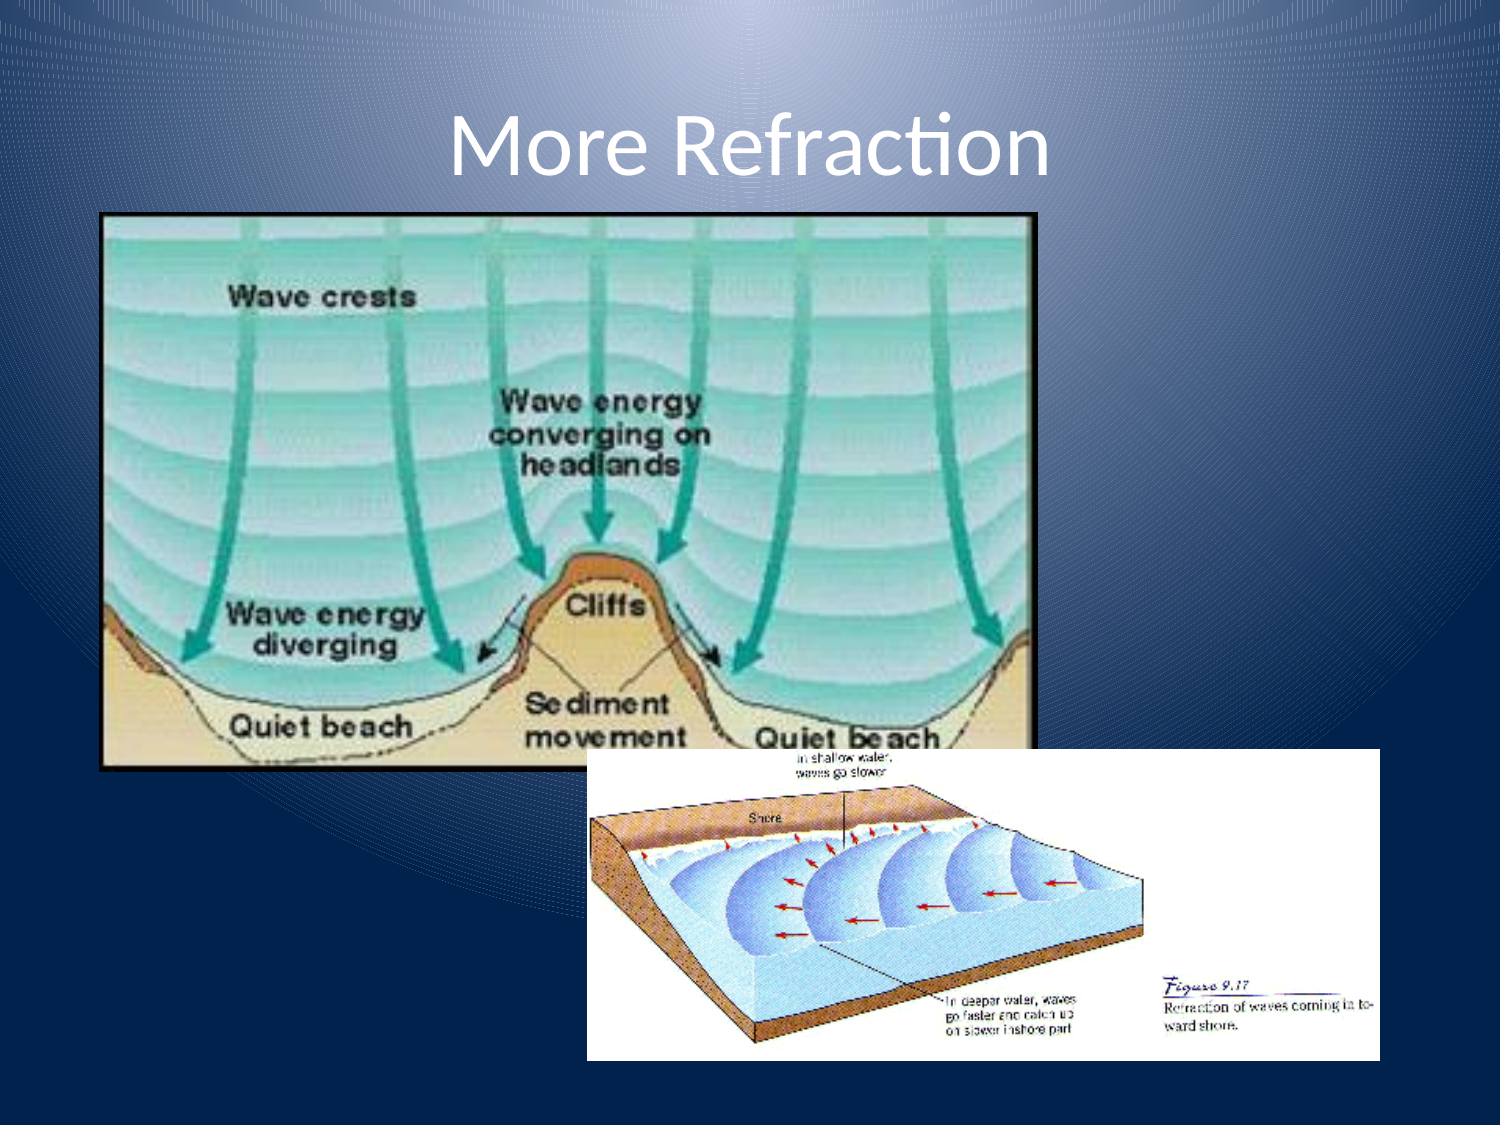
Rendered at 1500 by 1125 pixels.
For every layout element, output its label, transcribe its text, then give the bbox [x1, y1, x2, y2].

title More Refraction [75, 45, 1425, 233]
picture [99, 212, 1380, 1062]
